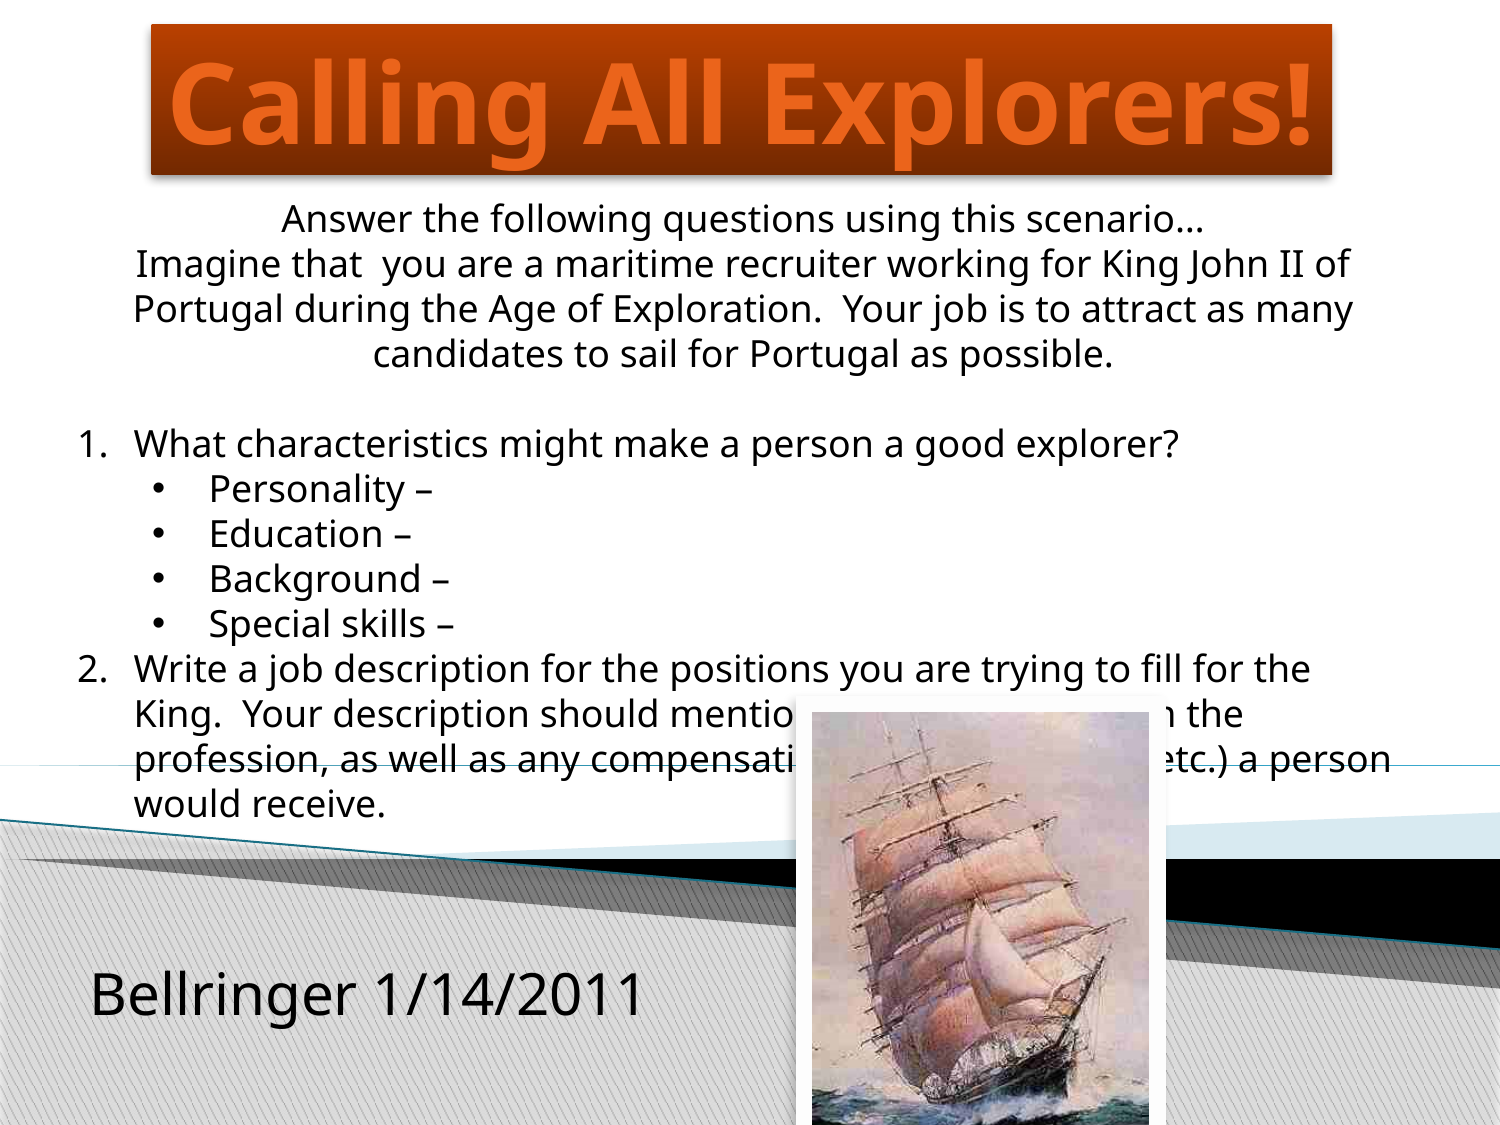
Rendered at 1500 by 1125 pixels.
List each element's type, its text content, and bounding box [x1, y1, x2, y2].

picture [5, 859, 62, 864]
picture [1166, 922, 1500, 989]
text_box Calling All Explorers! [151, 24, 1333, 175]
text_box Answer the following questions using this scenario… Imagine that you are a maritime recruiter working for King John II of Portugal during the Age of Exploration. Your job is to attract as many candidates to sail for Portugal as possible. What characteristics might make a person a good explorer? Personality – Education – Background – Special skills – Write a job description for the positions you are trying to fill for the King. Your description should mention the risks involved in the profession, as well as any compensation (salary, bonuses, etc.) a person would receive. [62, 187, 1425, 878]
picture [233, 878, 796, 928]
picture [812, 712, 1150, 1125]
text_box Bellringer 1/14/2011 [74, 950, 786, 1035]
